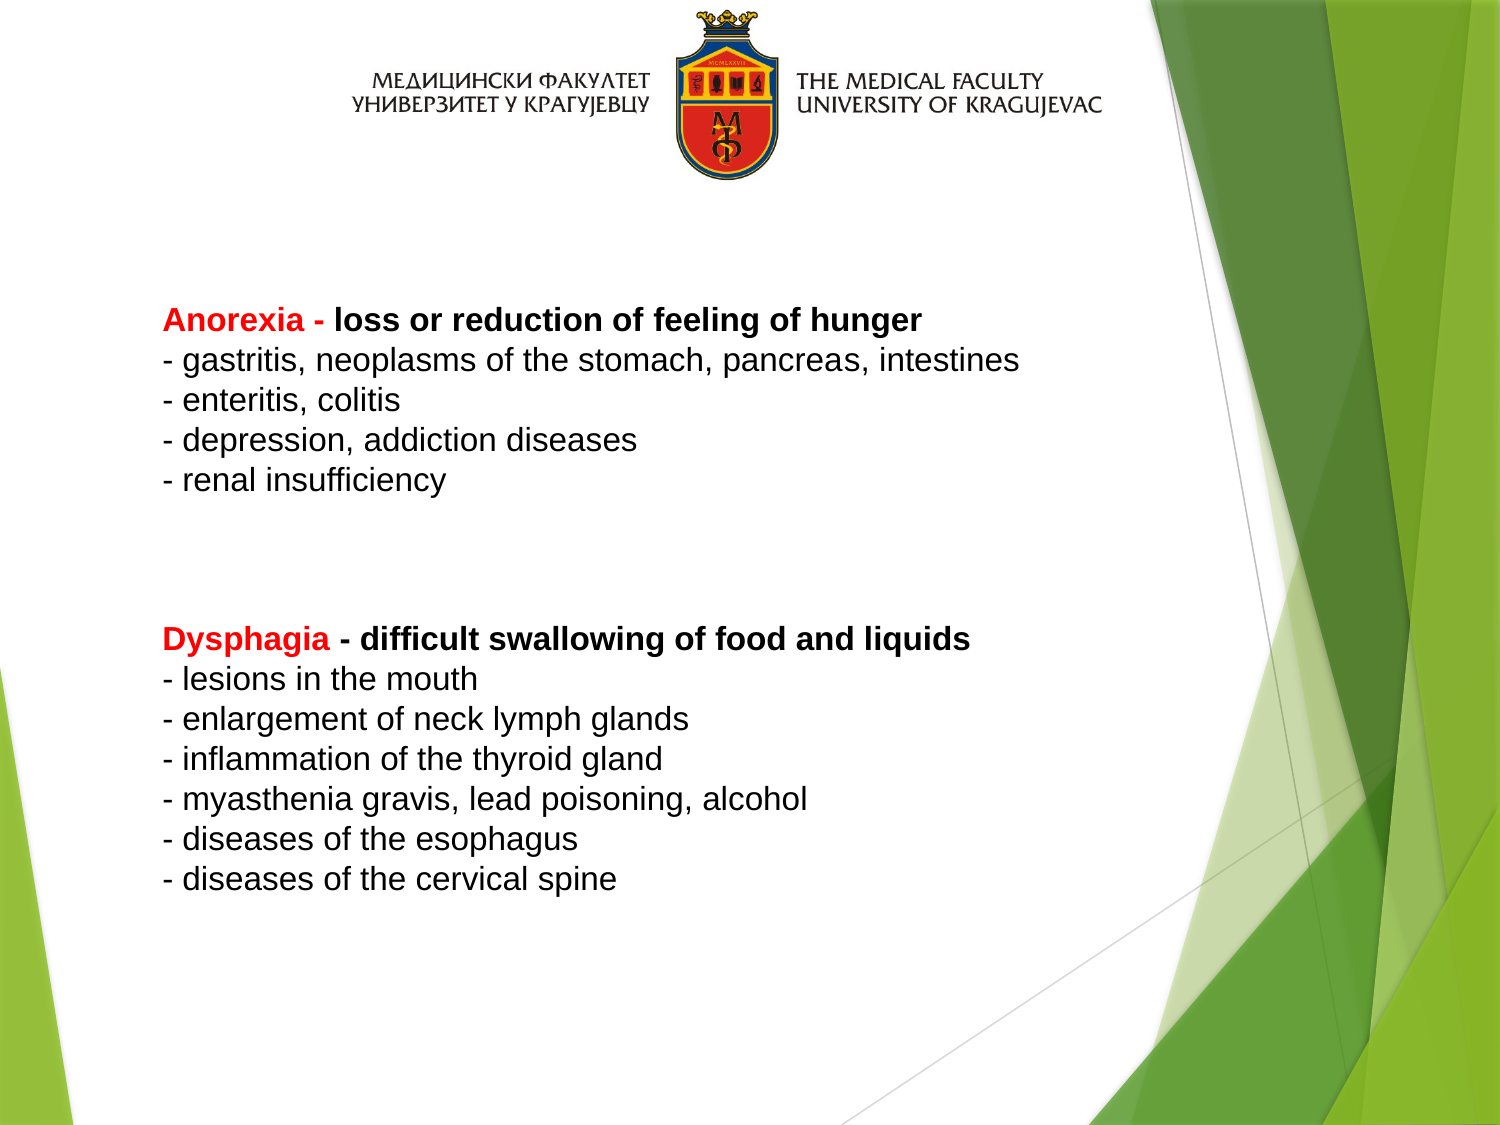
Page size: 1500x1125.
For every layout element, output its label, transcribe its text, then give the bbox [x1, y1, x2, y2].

text_box Anorexia - loss or reduction of feeling of hunger - gastritis, neoplasms of the stomach, pancreas, intestines - enteritis, colitis - depression, addiction diseases - renal insufficiency Dysphagia - difficult swallowing of food and liquids - lesions in the mouth - enlargement of neck lymph glands - inflammation of the thyroid gland - myasthenia gravis, lead poisoning, alcohol - diseases of the esophagus - diseases of the cervical spine [147, 290, 1320, 945]
picture [328, 0, 1125, 191]
